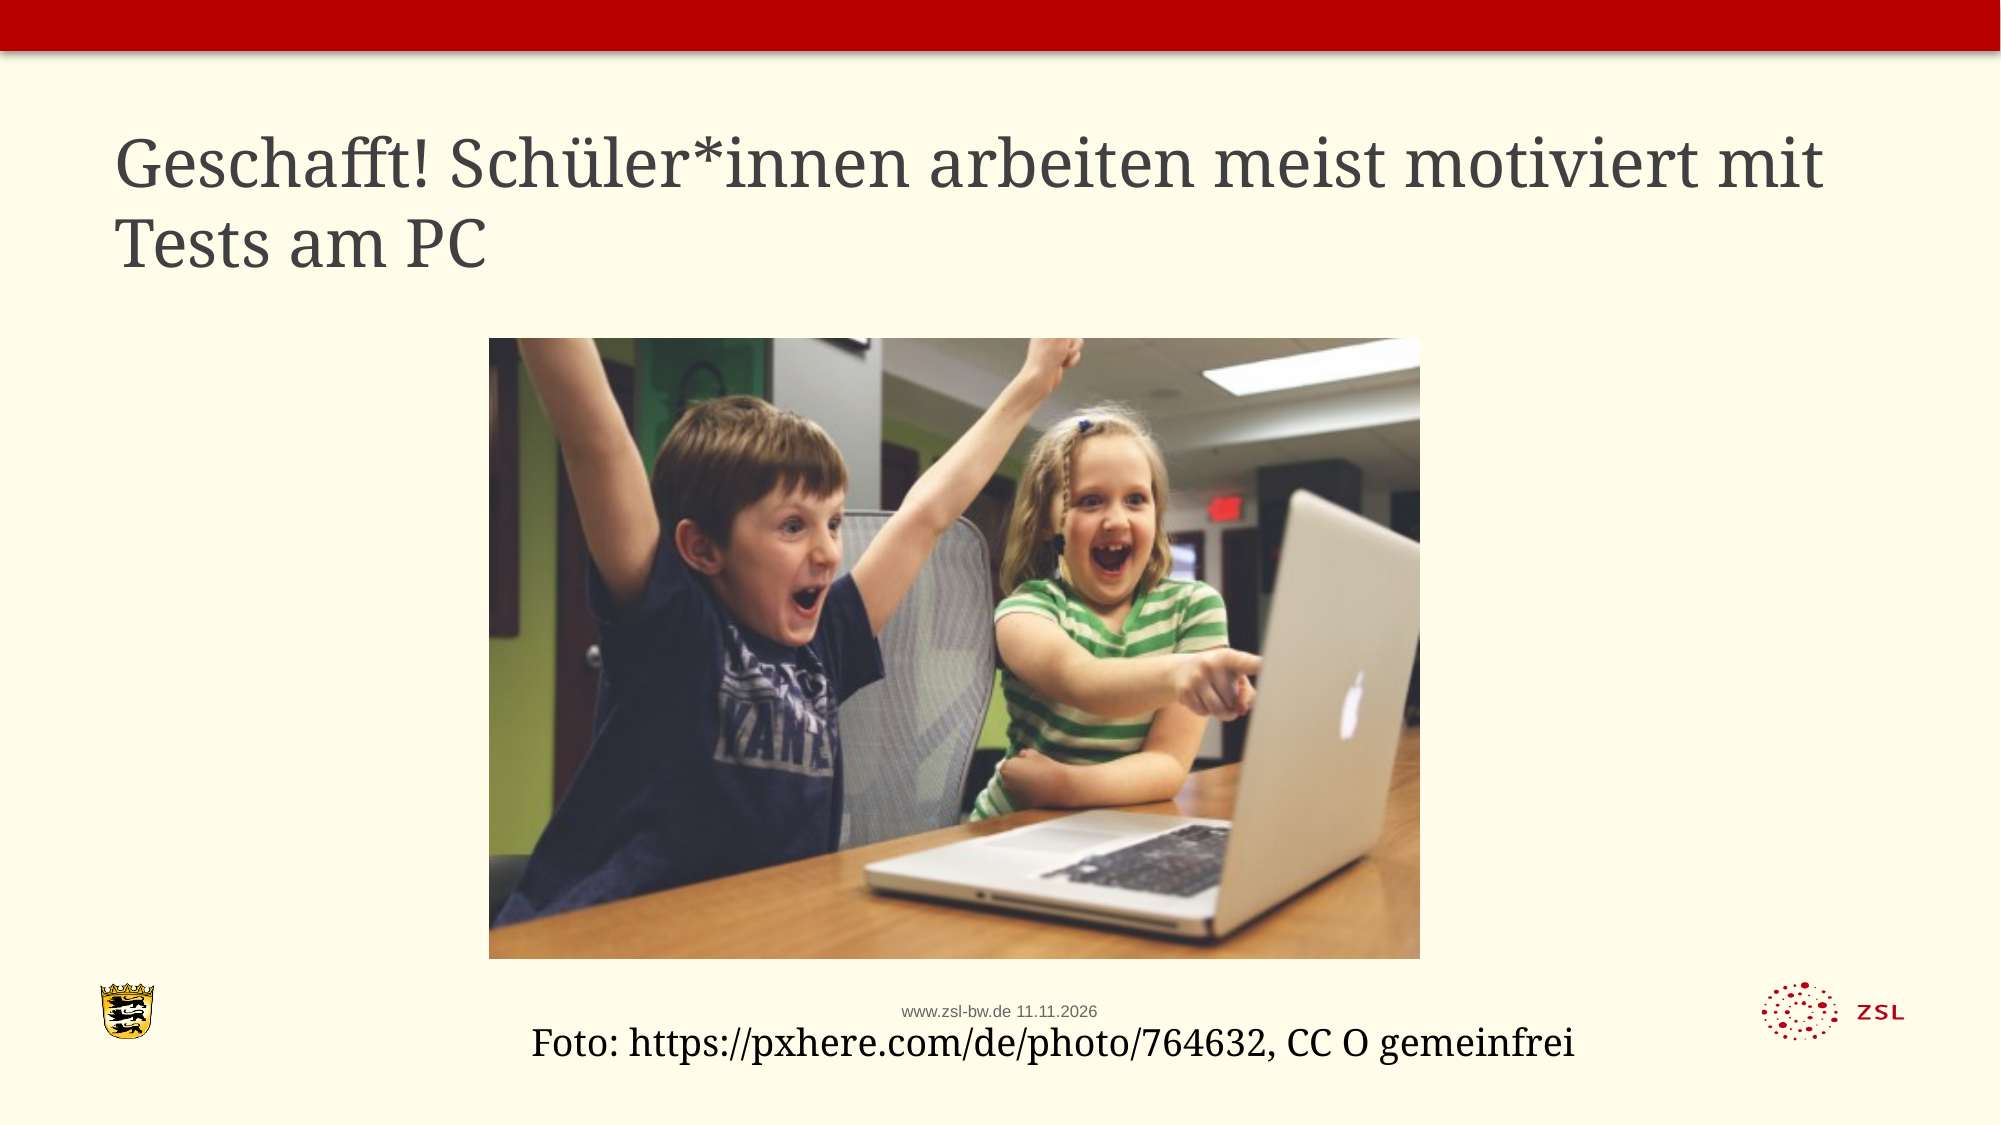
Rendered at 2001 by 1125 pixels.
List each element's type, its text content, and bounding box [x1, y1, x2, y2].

picture [98, 981, 156, 1041]
text_box Foto: https://pxhere.com/de/photo/764632, CC O gemeinfrei [516, 1011, 1762, 1072]
picture [1760, 981, 1905, 1041]
picture [489, 338, 1420, 960]
title Geschafft! Schüler*innen arbeiten meist motiviert mit Tests am PC [99, 113, 1900, 289]
